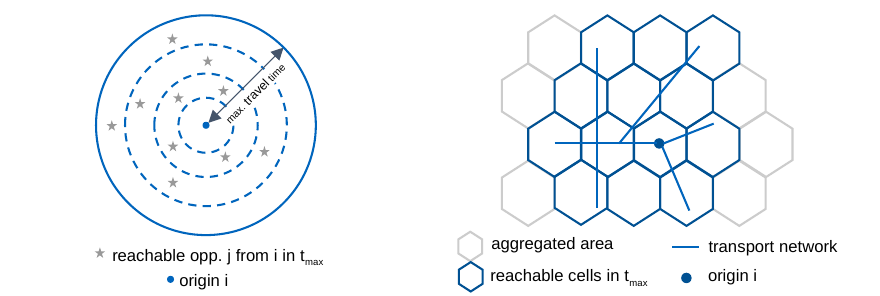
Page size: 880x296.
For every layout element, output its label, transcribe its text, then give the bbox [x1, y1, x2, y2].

text_box [685, 14, 741, 82]
text_box [500, 62, 554, 129]
text_box [632, 14, 686, 46]
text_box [94, 15, 327, 289]
text_box [580, 14, 633, 81]
text_box transport network [693, 228, 880, 264]
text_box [663, 123, 714, 144]
text_box [700, 75, 714, 118]
text_box [598, 72, 609, 119]
text_box [714, 63, 767, 127]
text_box origin i [693, 264, 880, 293]
text_box [598, 144, 632, 175]
text_box [659, 161, 714, 228]
text_box [714, 162, 767, 228]
text_box [457, 260, 484, 293]
text_box [500, 160, 555, 225]
text_box [553, 62, 596, 129]
text_box [553, 158, 609, 225]
text_box [607, 159, 660, 225]
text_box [619, 46, 700, 144]
text_box [583, 121, 596, 142]
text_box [662, 146, 690, 211]
text_box aggregated area [476, 225, 678, 257]
text_box [457, 230, 476, 261]
text_box [527, 110, 583, 178]
text_box [681, 272, 692, 284]
text_box [685, 110, 741, 178]
text_box reachable cells in tmax [475, 257, 748, 296]
text_box [632, 144, 685, 175]
text_box [740, 110, 794, 179]
text_box [607, 76, 619, 121]
text_box [583, 144, 596, 167]
text_box [527, 14, 581, 78]
text_box [598, 114, 619, 142]
